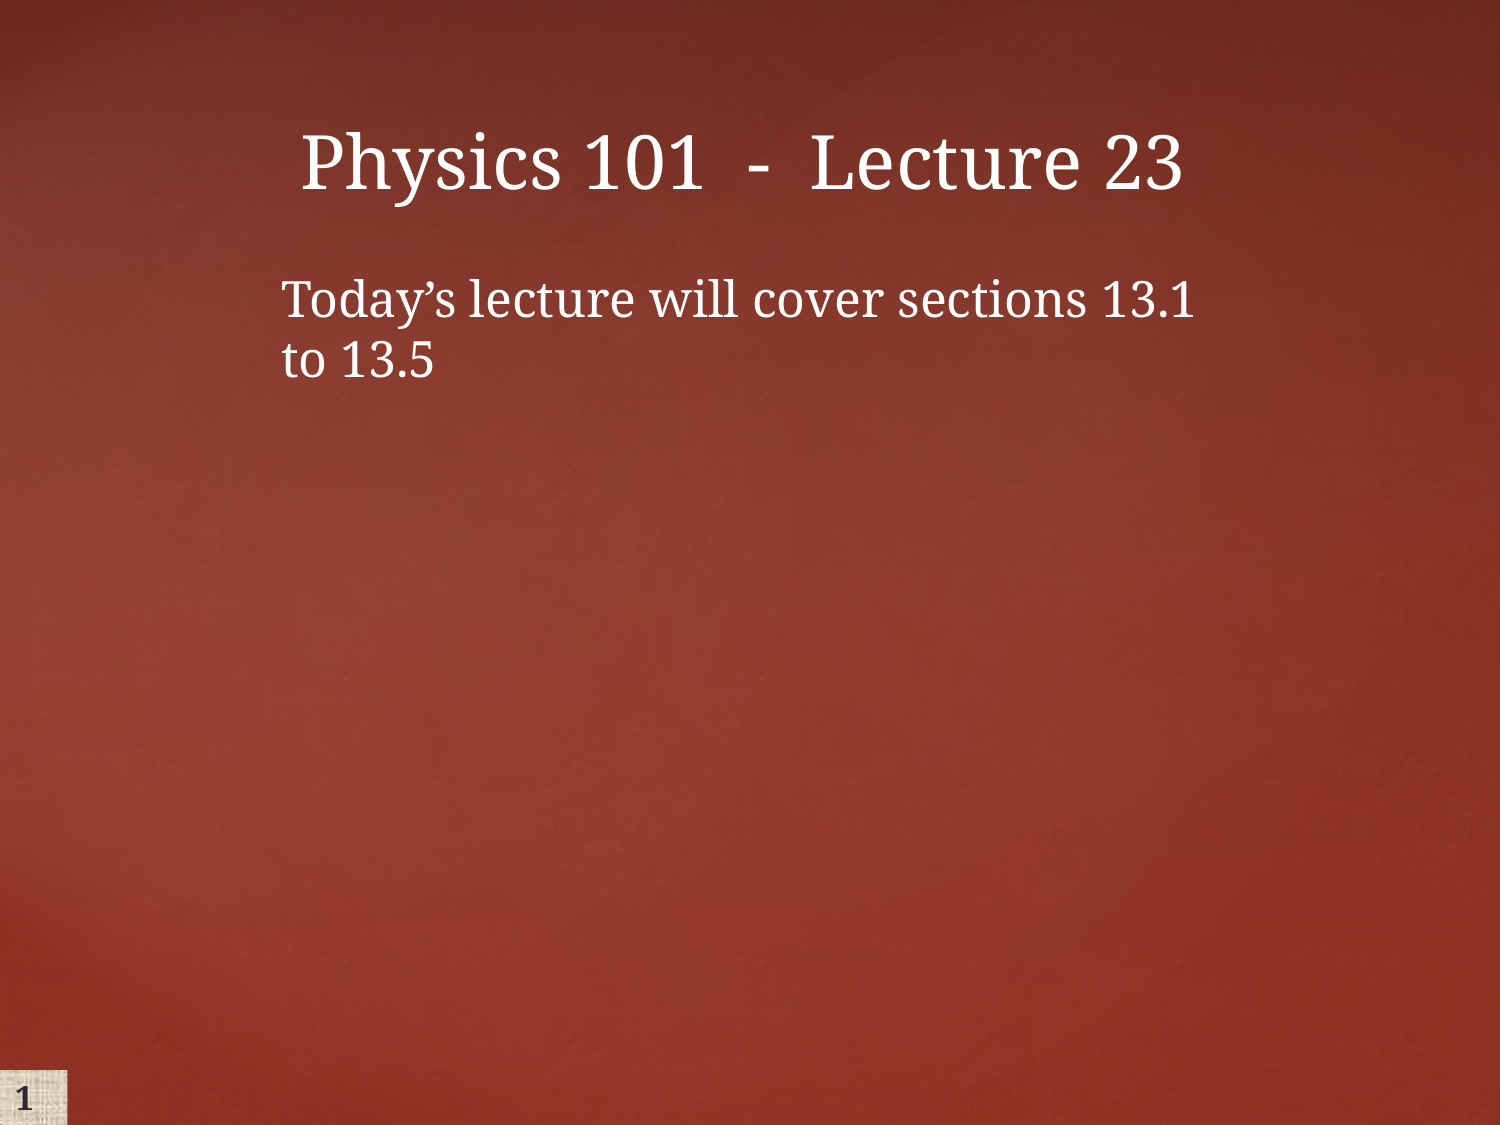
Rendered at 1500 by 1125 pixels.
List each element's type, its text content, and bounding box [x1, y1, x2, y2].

text_box Today’s lecture will cover sections 13.1 to 13.5 [266, 306, 1234, 395]
title Physics 101 - Lecture 23 [125, 75, 1363, 213]
text_box 1 [0, 1070, 68, 1125]
